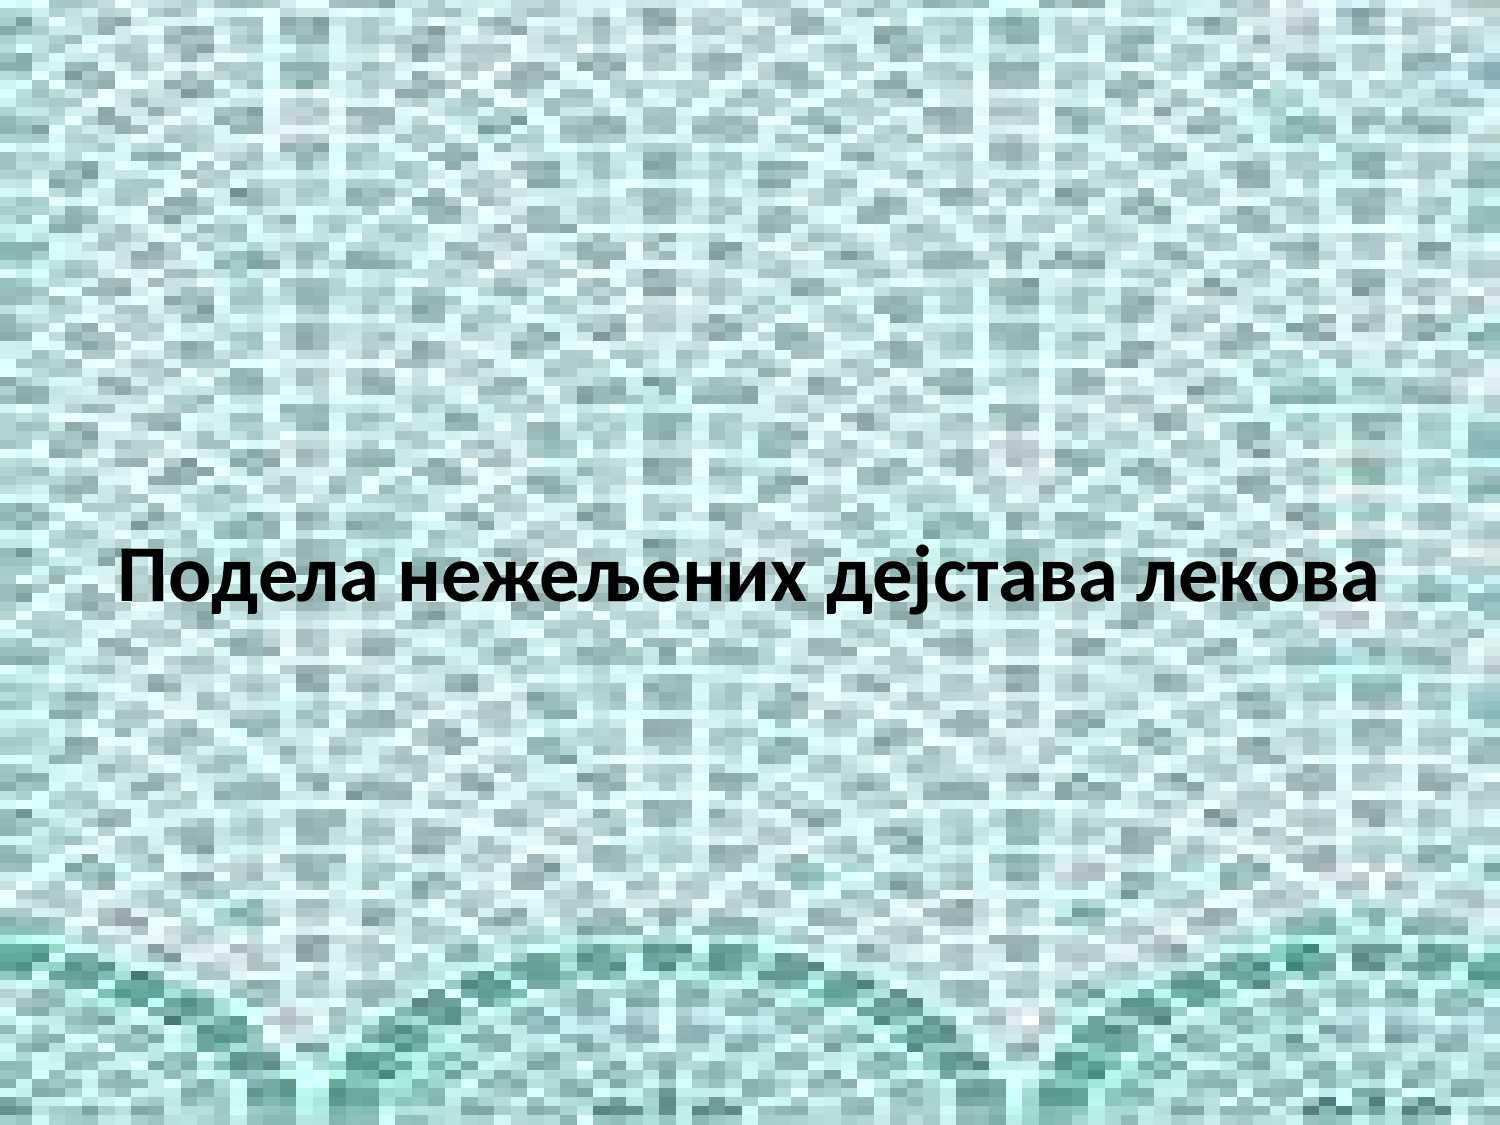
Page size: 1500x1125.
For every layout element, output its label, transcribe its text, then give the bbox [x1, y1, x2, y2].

title Подела нежељених дејстава лекова [75, 474, 1425, 663]
picture [0, 0, 1500, 1125]
